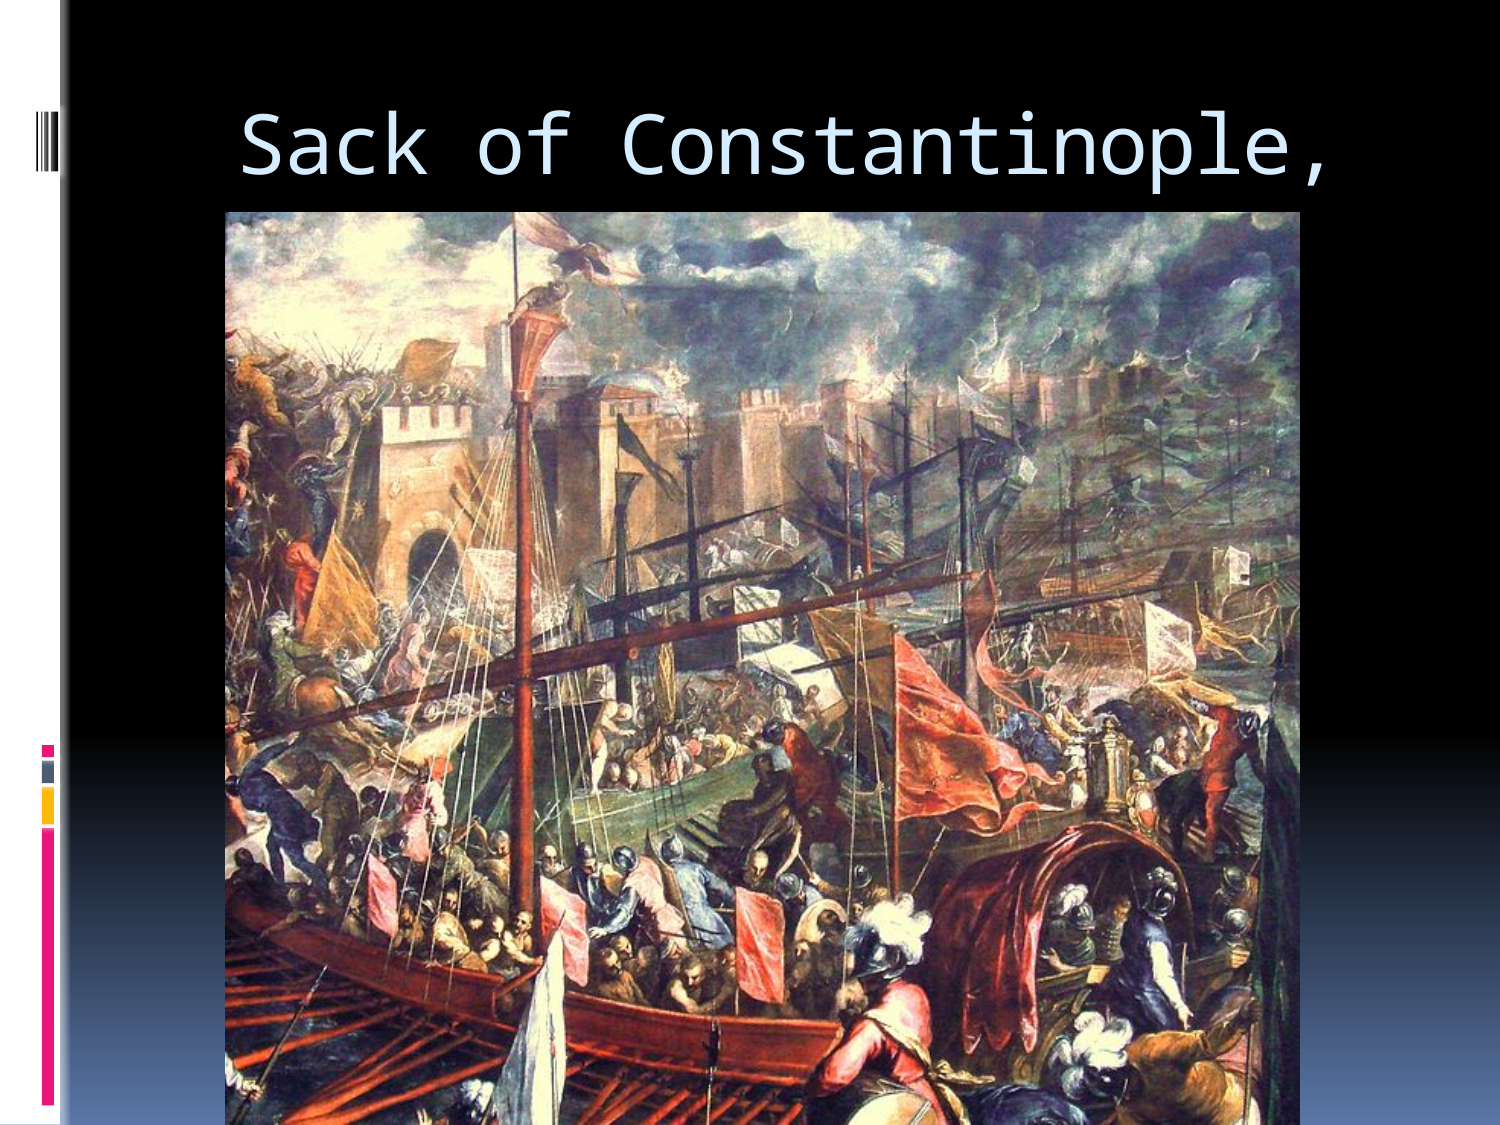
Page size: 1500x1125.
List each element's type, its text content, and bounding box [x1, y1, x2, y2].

title Sack of Constantinople, 1204 [150, 83, 1425, 234]
picture [224, 212, 1301, 1125]
